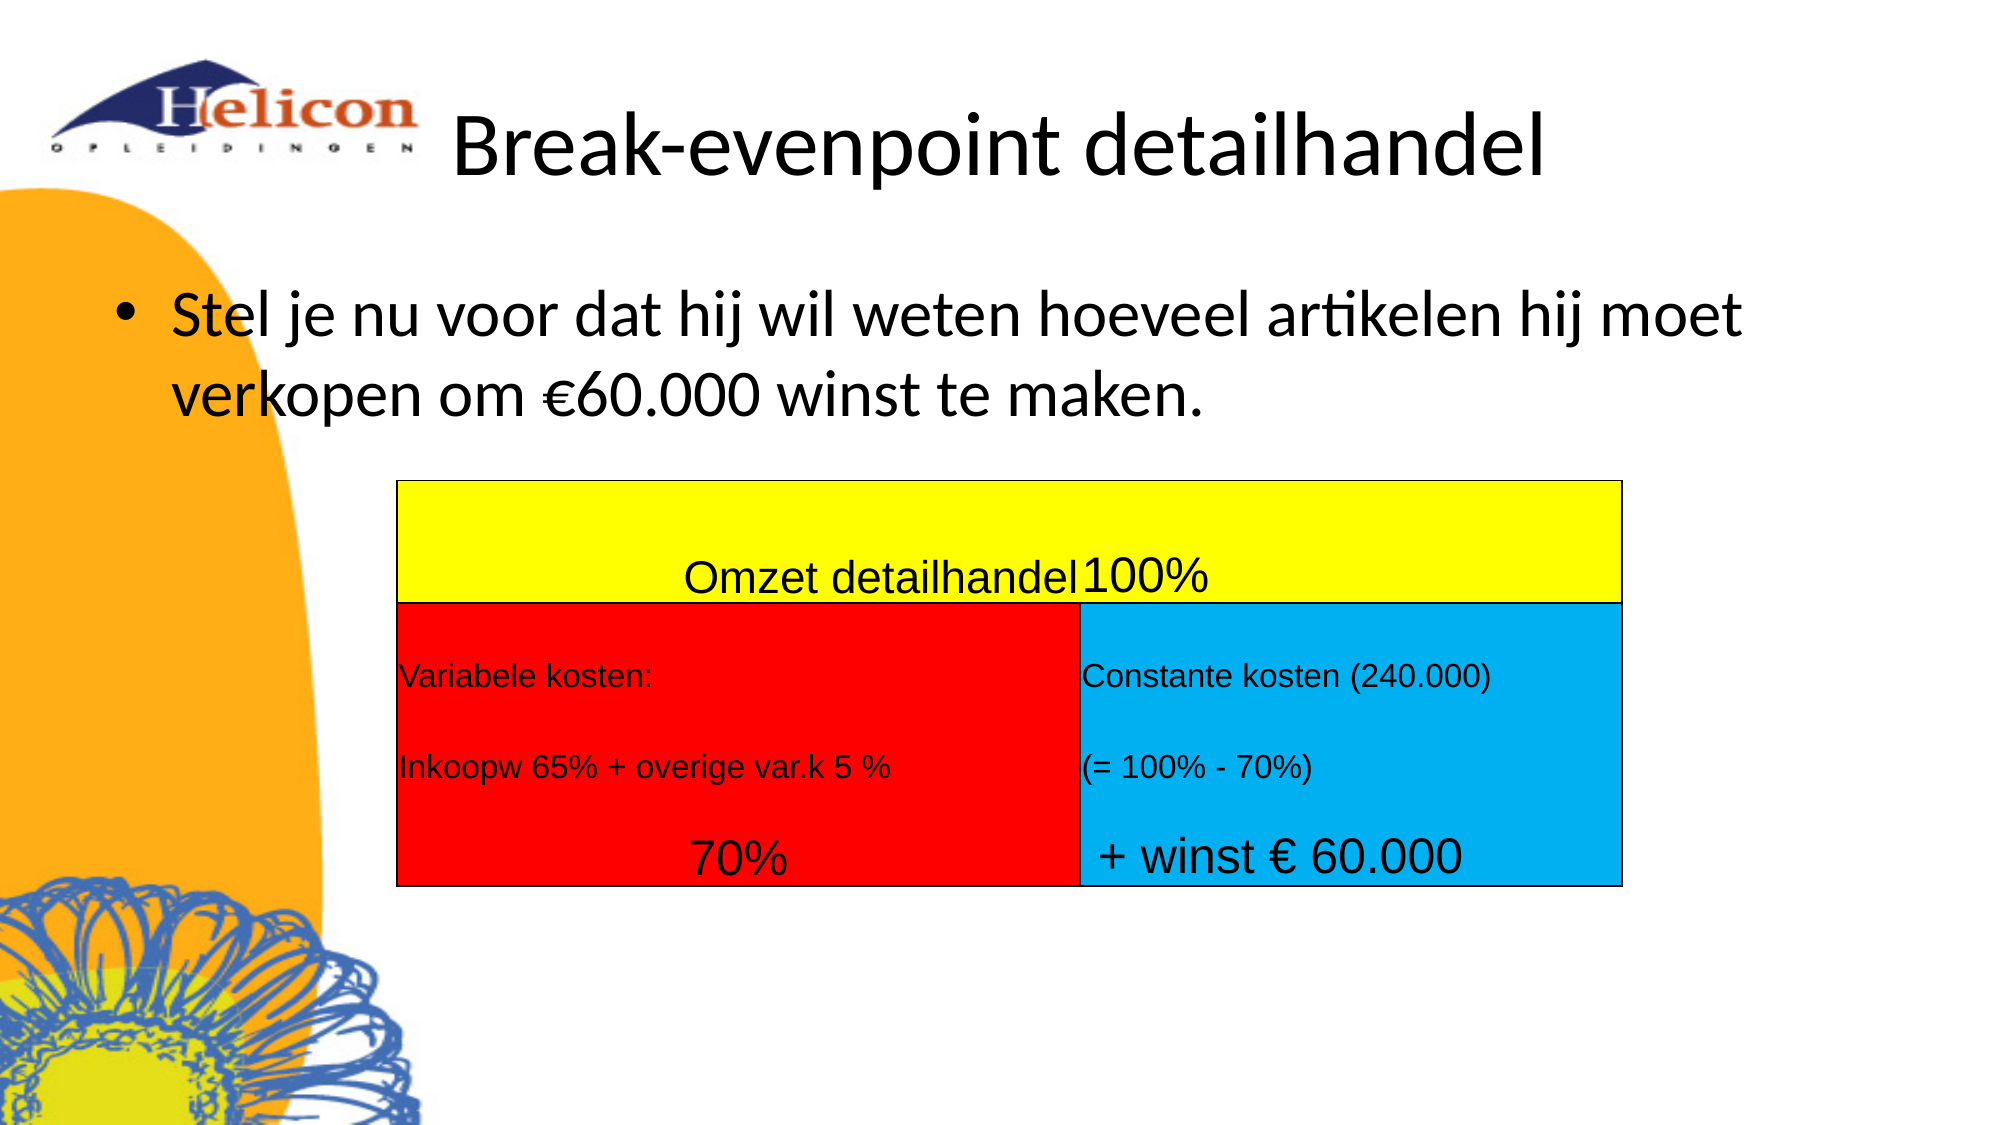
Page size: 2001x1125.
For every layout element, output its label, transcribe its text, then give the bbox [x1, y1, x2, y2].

table_cell Inkoopw 65% + overige var.k 5 % [398, 694, 1079, 786]
title Break-evenpoint detailhandel [99, 45, 1900, 233]
list Stel je nu voor dat hij wil weten hoeveel artikelen hij moet verkopen om €60.000 winst te maken. [99, 262, 1900, 1005]
table_cell Variabele kosten: [398, 604, 1079, 694]
table_cell + winst € 60.000 [1081, 786, 1621, 885]
table_cell Constante kosten (240.000) [1081, 604, 1621, 694]
picture [0, 0, 2001, 1125]
table_header 100% [1080, 481, 1621, 602]
table_cell (= 100% - 70%) [1081, 694, 1621, 786]
table_cell 70% [398, 786, 1079, 885]
table_header Omzet detailhandel [398, 481, 1080, 602]
